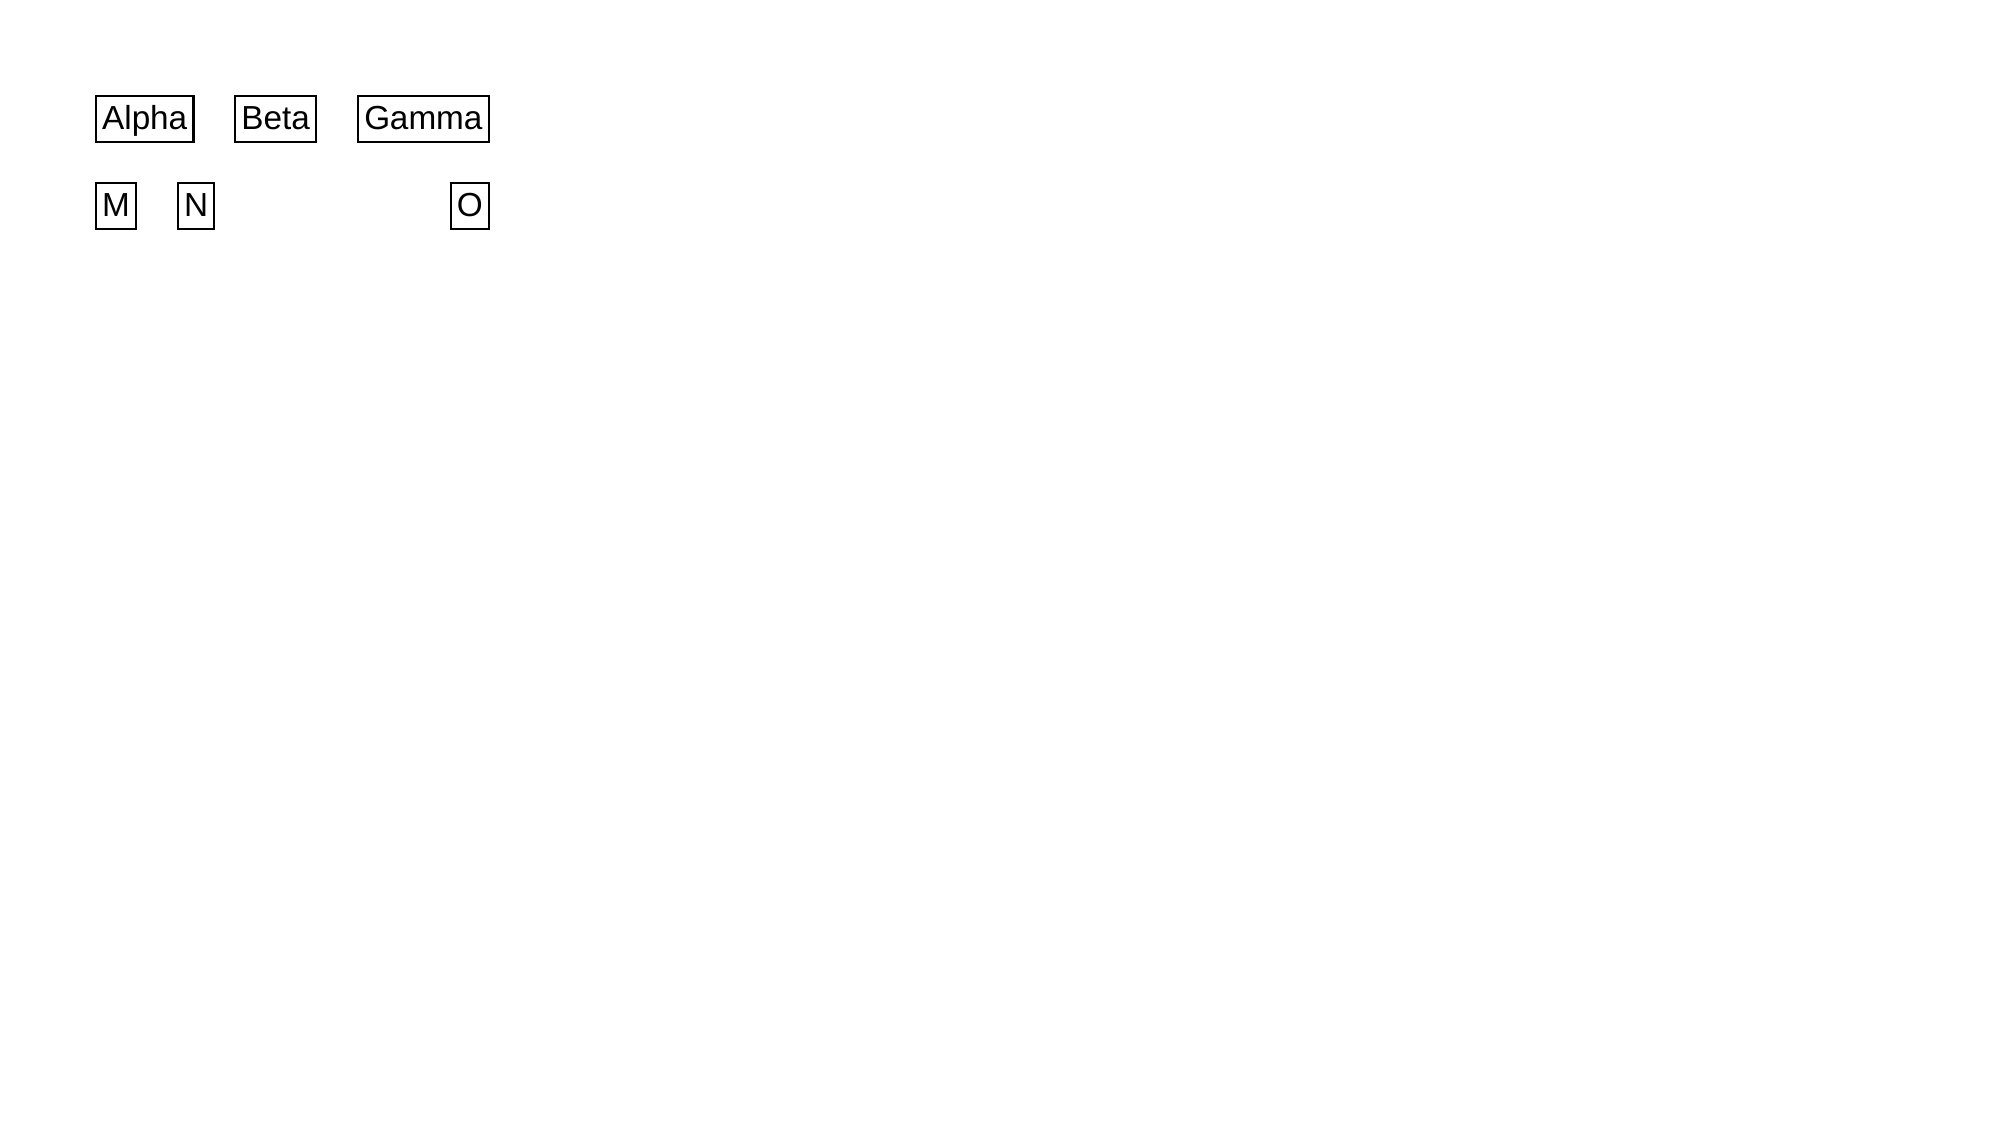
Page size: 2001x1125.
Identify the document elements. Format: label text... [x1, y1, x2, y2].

text_box M [95, 183, 137, 230]
text_box [74, 74, 511, 250]
text_box N [177, 183, 215, 230]
text_box O [450, 183, 490, 230]
text_box Alpha [95, 95, 194, 142]
text_box Beta [235, 95, 317, 142]
text_box Gamma [357, 95, 490, 142]
